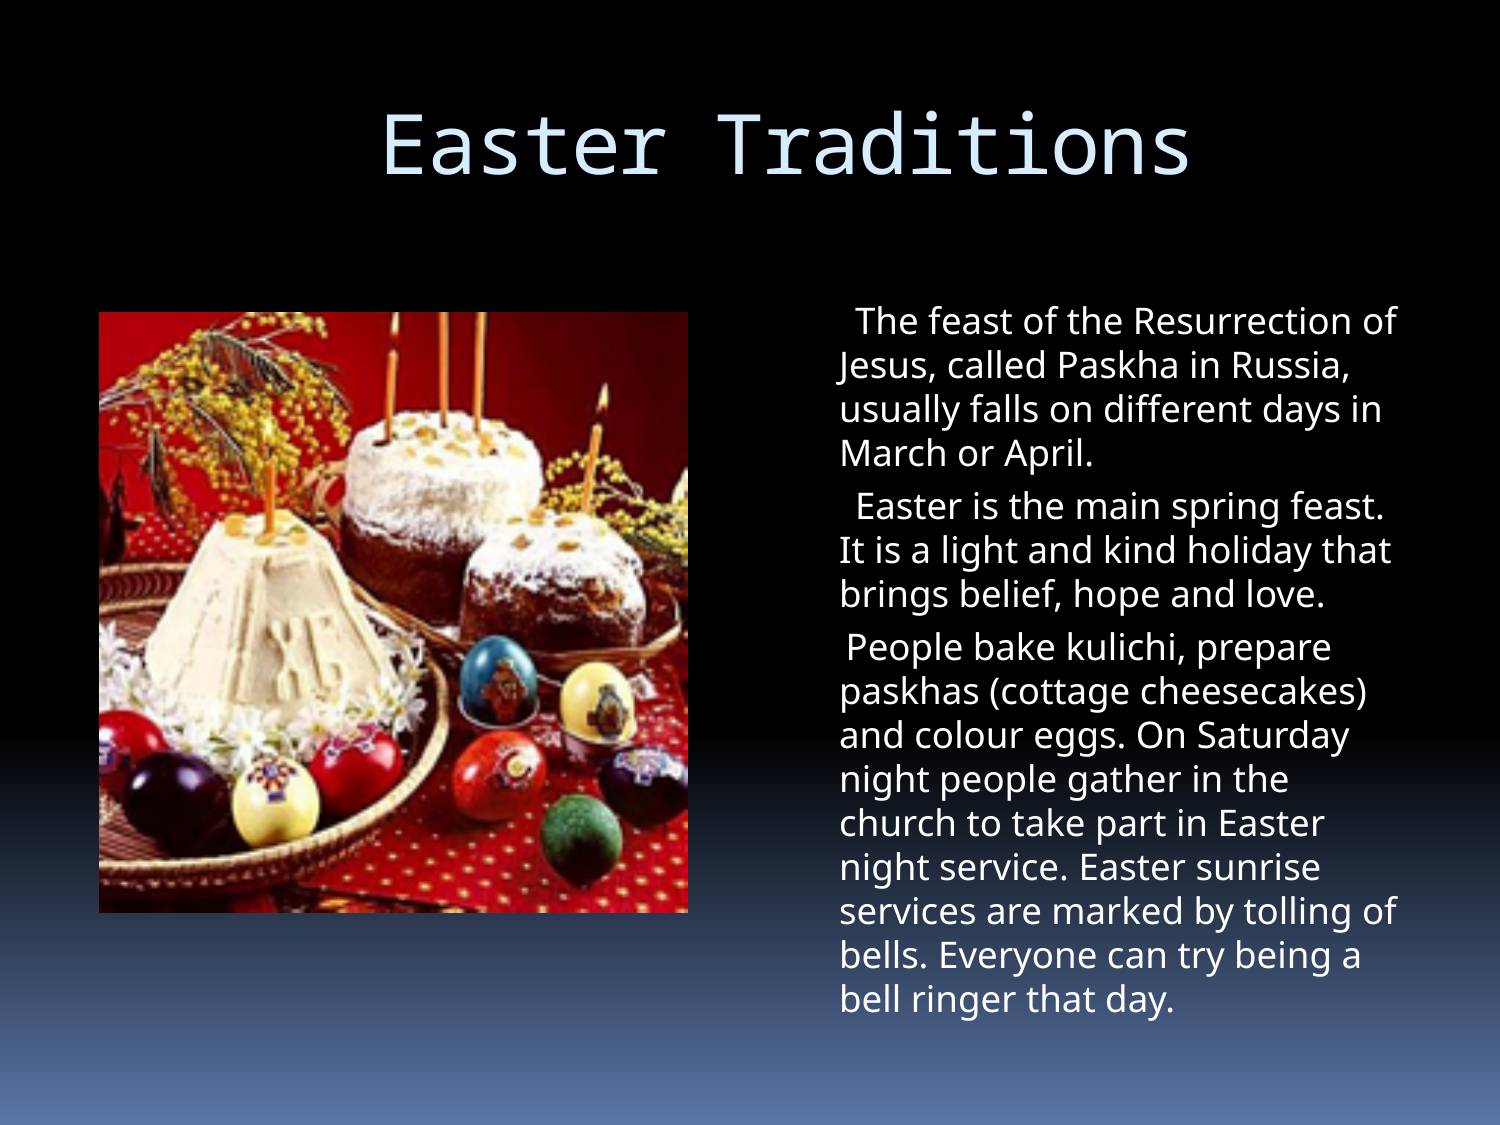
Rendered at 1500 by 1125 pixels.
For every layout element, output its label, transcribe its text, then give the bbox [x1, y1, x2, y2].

title Easter Traditions [75, 83, 1425, 234]
list The feast of the Resurrection of Jesus, called Paskha in Russia, usually falls on different days in March or April. Easter is the main spring feast. It is a light and kind holiday that brings belief, hope and love. People bake kulichi, prepare paskhas (cottage cheesecakes) and colour eggs. On Saturday night people gather in the church to take part in Easter night service. Easter sunrise services are marked by tolling of bells. Everyone can try being a bell ringer that day. [763, 290, 1427, 1033]
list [99, 311, 688, 913]
